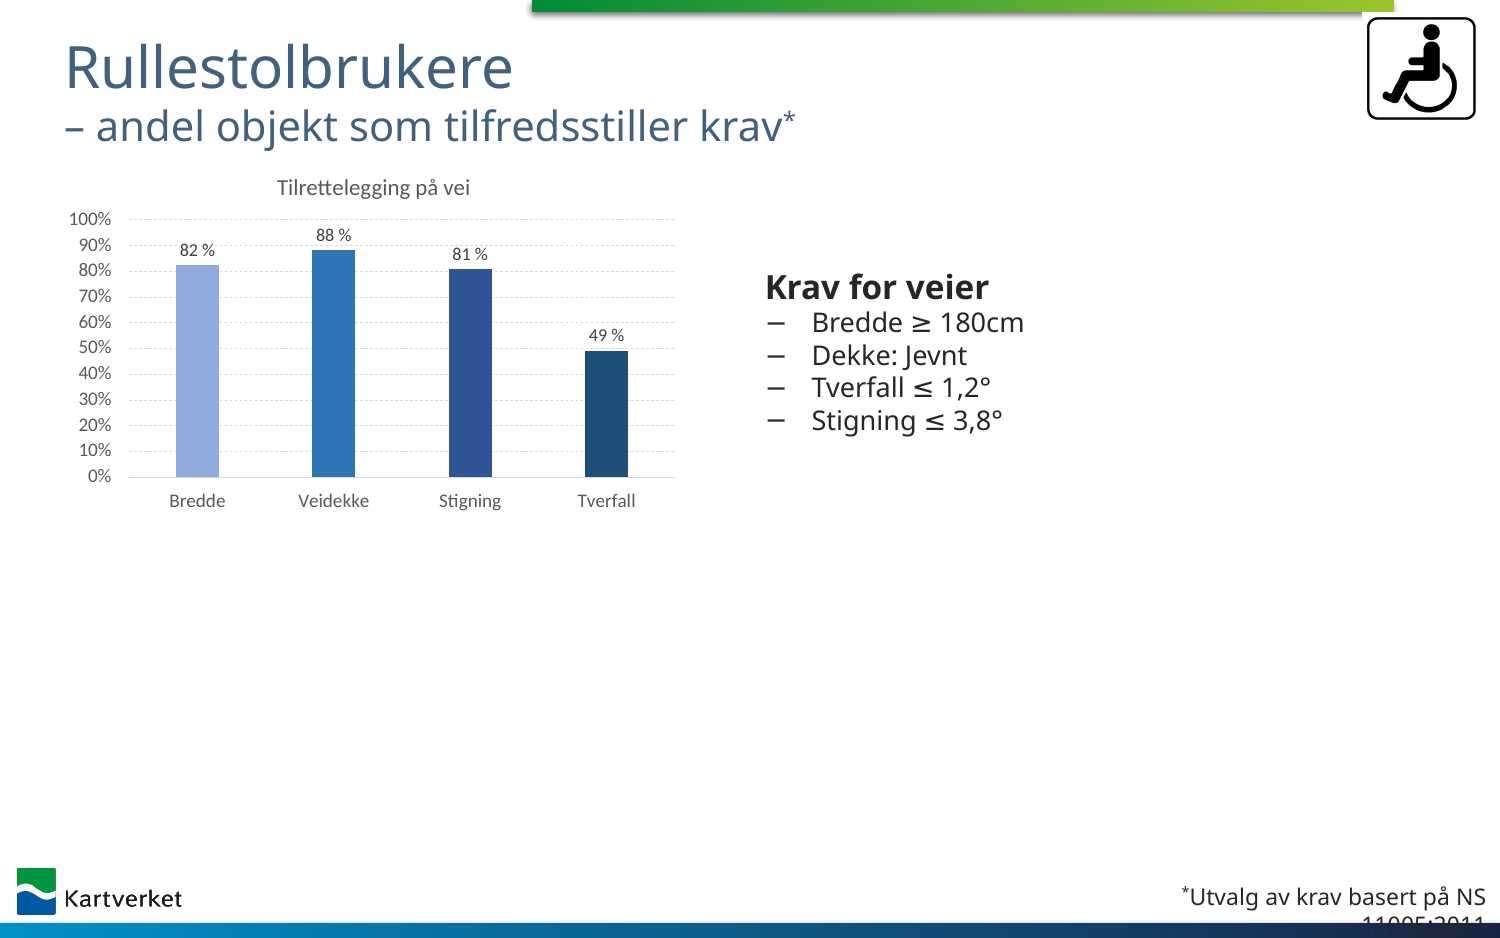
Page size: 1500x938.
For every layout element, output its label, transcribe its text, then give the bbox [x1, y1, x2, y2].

picture [62, 166, 686, 519]
picture [1362, 12, 1481, 126]
text_box Krav for veier Bredde ≥ 180cm Dekke: Jevnt Tverfall ≤ 1,2° Stigning ≤ 3,8° [750, 258, 1234, 444]
text_box *Utvalg av krav basert på NS 11005:2011 [1068, 873, 1500, 938]
text_box Rullestolbrukere – andel objekt som tilfredsstiller krav* [49, 25, 1431, 158]
